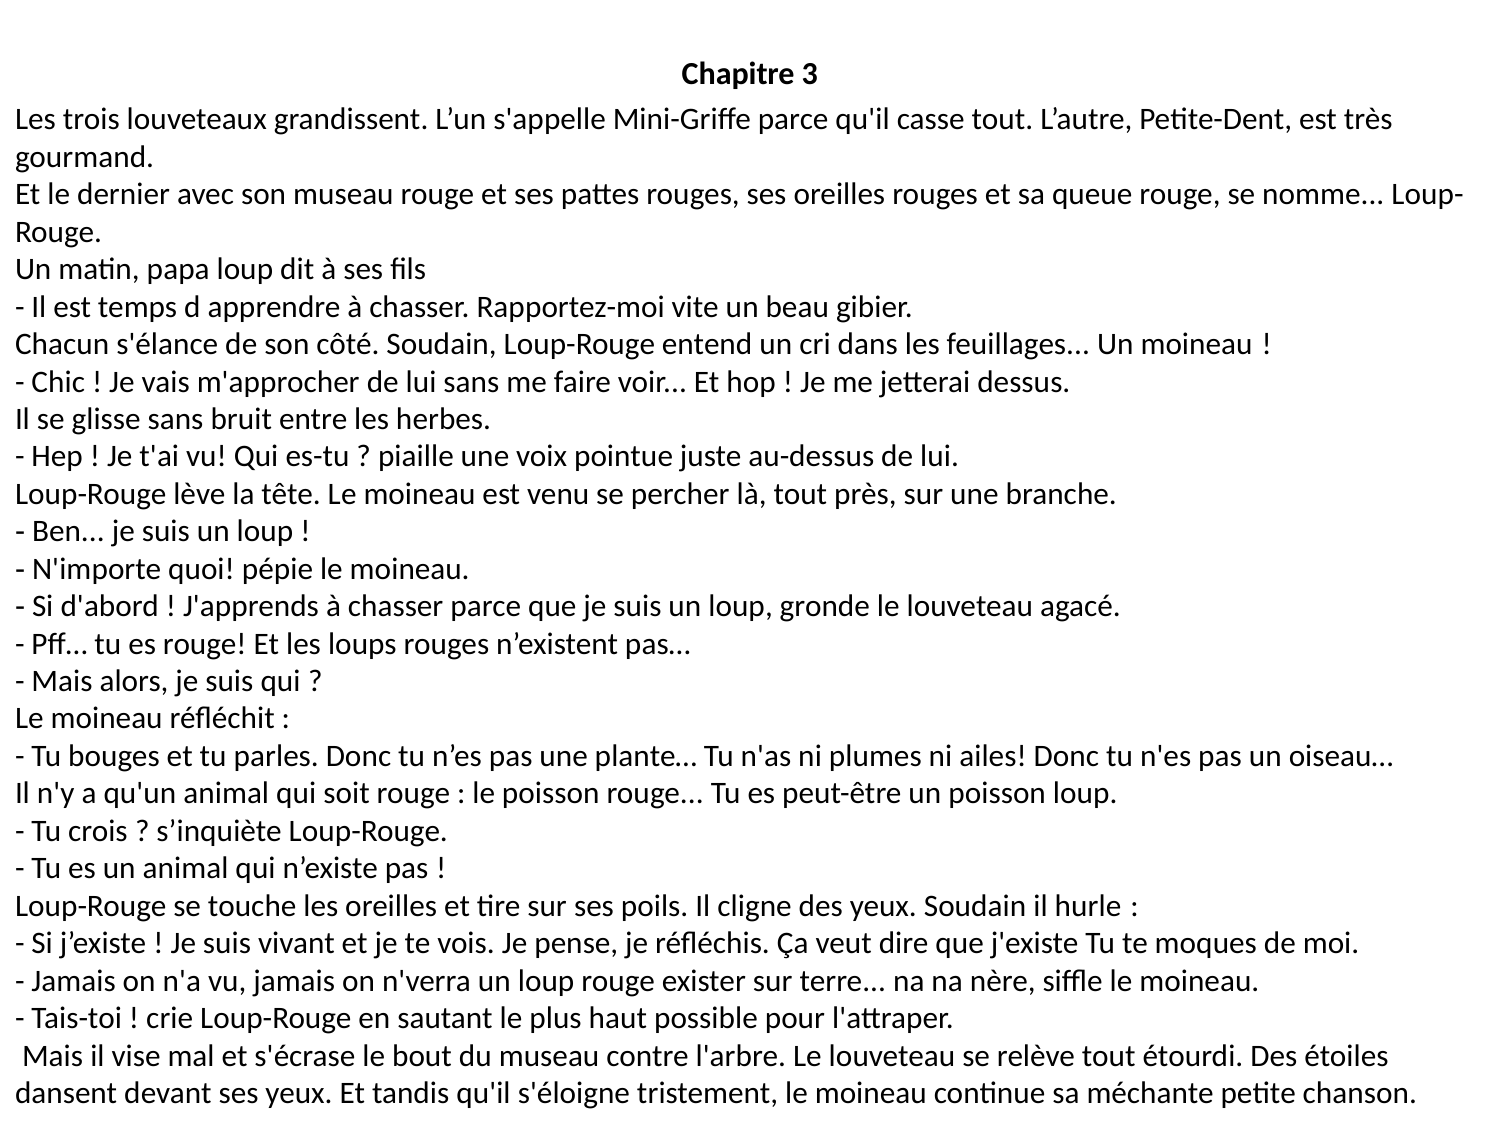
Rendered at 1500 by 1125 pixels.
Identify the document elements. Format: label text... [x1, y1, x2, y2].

list Les trois louveteaux grandissent. L’un s'appelle Mini-Griffe parce qu'il casse tout. L’autre, Petite-Dent, est très gourmand. Et le dernier avec son museau rouge et ses pattes rouges, ses oreilles rouges et sa queue rouge, se nomme... Loup-Rouge. Un matin, papa loup dit à ses fils - Il est temps d apprendre à chasser. Rapportez-moi vite un beau gibier. Chacun s'élance de son côté. Soudain, Loup-Rouge entend un cri dans les feuillages... Un moineau ! - Chic ! Je vais m'approcher de lui sans me faire voir... Et hop ! Je me jetterai dessus. Il se glisse sans bruit entre les herbes. - Hep ! Je t'ai vu! Qui es-tu ? piaille une voix pointue juste au-dessus de lui. Loup-Rouge lève la tête. Le moineau est venu se percher là, tout près, sur une branche. ‑ Ben... je suis un loup ! ‑ N'importe quoi! pépie le moineau. ‑ Si d'abord ! J'apprends à chasser parce que je suis un loup, gronde le louveteau agacé. - Pff… tu es rouge! Et les loups rouges n’existent pas… - Mais alors, je suis qui ? Le moineau réfléchit : - Tu bouges et tu parles. Donc tu n’es pas une plante… Tu n'as ni plumes ni ailes! Donc tu n'es pas un oiseau… Il n'y a qu'un animal qui soit rouge : le poisson rouge... Tu es peut-être un poisson loup. - Tu crois ? s’inquiète Loup-Rouge. - Tu es un animal qui n’existe pas ! Loup-Rouge se touche les oreilles et tire sur ses poils. Il cligne des yeux. Soudain il hurle : - Si j’existe ! Je suis vivant et je te vois. Je pense, je réfléchis. Ça veut dire que j'existe Tu te moques de moi. - Jamais on n'a vu, jamais on n'verra un loup rouge exister sur terre... na na nère, siffle le moineau. - Tais-toi ! crie Loup-Rouge en sautant le plus haut possible pour l'attraper. Mais il vise mal et s'écrase le bout du museau contre l'arbre. Le louveteau se relève tout étourdi. Des étoiles dansent devant ses yeux. Et tandis qu'il s'éloigne tristement, le moineau continue sa méchante petite chanson. [0, 91, 1500, 1125]
title Chapitre 3 [75, 45, 1425, 91]
